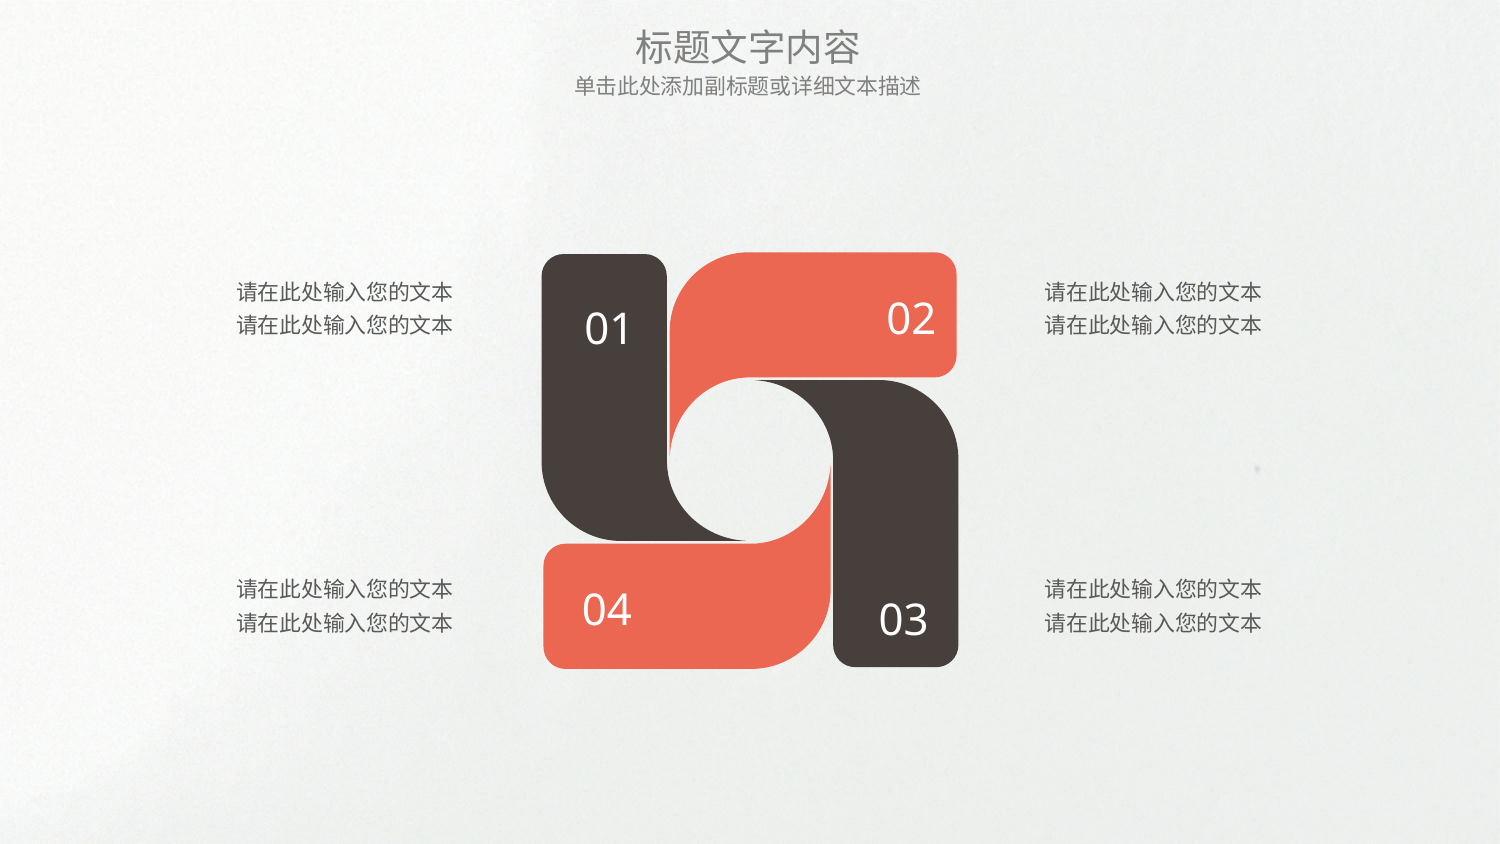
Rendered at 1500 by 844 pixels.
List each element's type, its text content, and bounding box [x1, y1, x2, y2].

text_box 标题文字内容 [611, 16, 885, 65]
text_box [754, 379, 959, 668]
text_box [543, 465, 831, 669]
text_box 请在此处输入您的文本 请在此处输入您的文本 [989, 560, 1318, 644]
text_box 请在此处输入您的文本 请在此处输入您的文本 [180, 560, 510, 644]
text_box 单击此处添加副标题或详细文本描述 [551, 65, 946, 107]
text_box 请在此处输入您的文本 请在此处输入您的文本 [989, 262, 1318, 346]
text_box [669, 252, 957, 456]
picture [0, 0, 1500, 844]
text_box 请在此处输入您的文本 请在此处输入您的文本 [180, 262, 510, 346]
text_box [541, 254, 746, 541]
